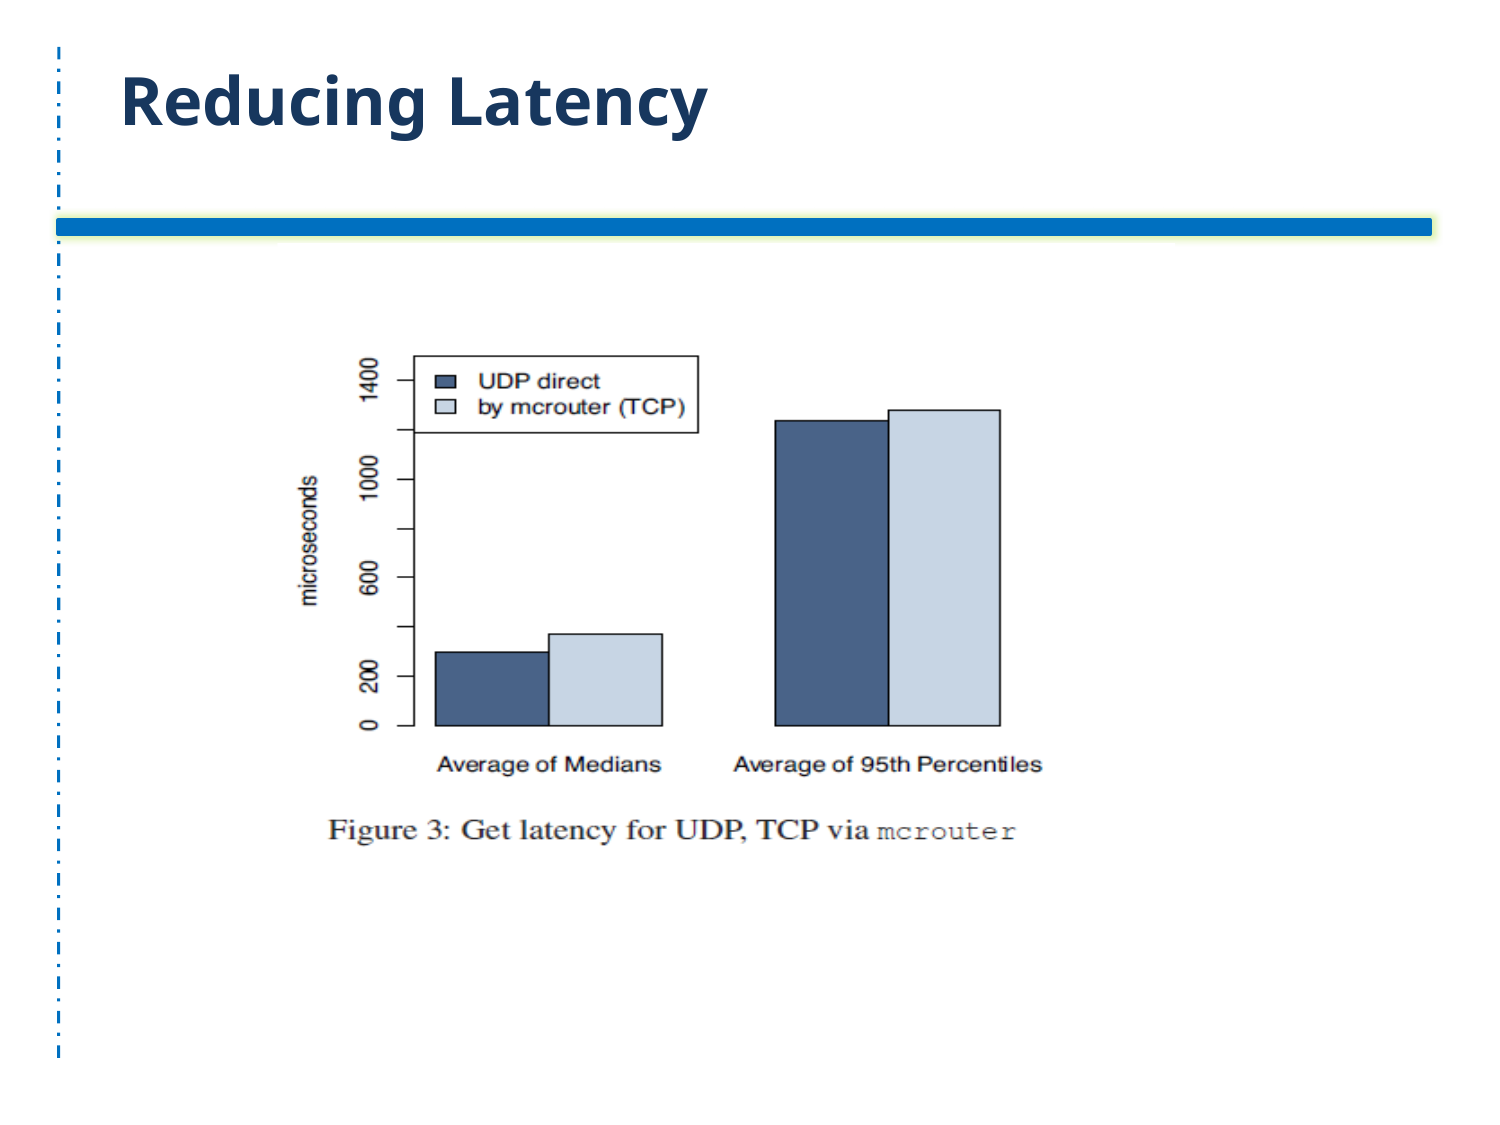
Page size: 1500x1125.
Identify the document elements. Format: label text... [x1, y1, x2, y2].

text_box [53, 278, 1403, 1047]
title Reducing Latency [75, 45, 1425, 209]
picture [277, 243, 1176, 860]
text_box [56, 218, 1432, 236]
